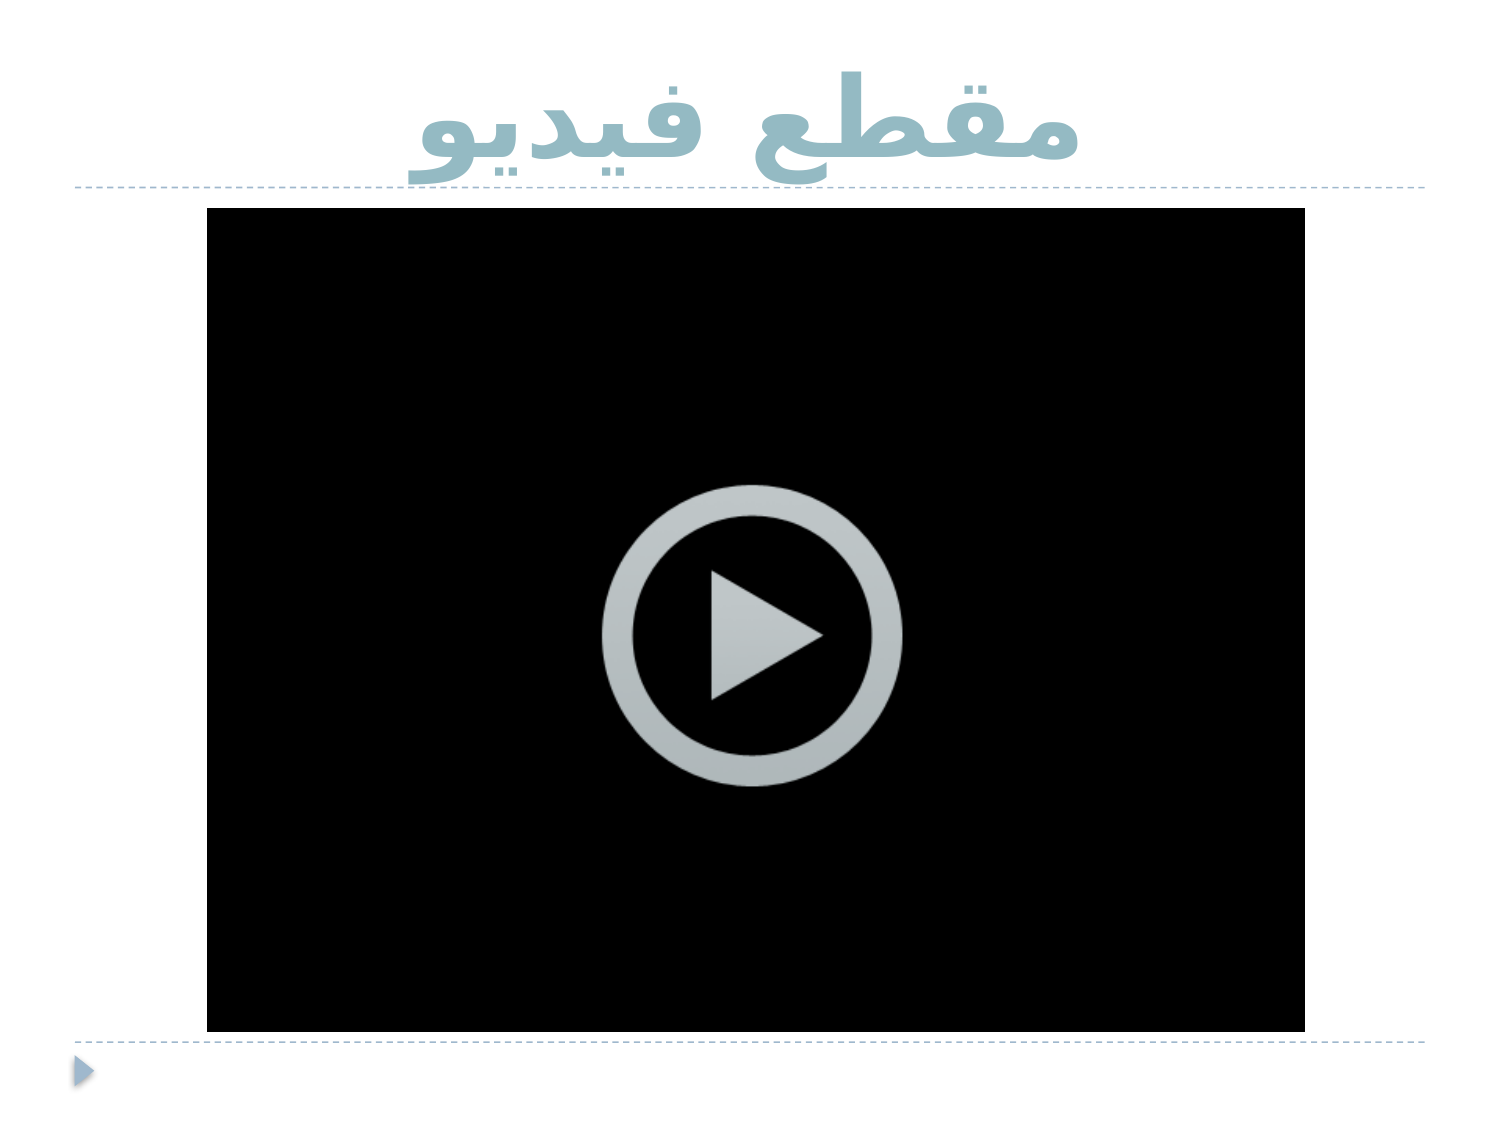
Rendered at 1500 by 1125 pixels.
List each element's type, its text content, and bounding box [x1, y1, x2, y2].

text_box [206, 207, 1306, 1033]
title مقطع فيديو [75, 24, 1425, 188]
picture [596, 479, 910, 793]
